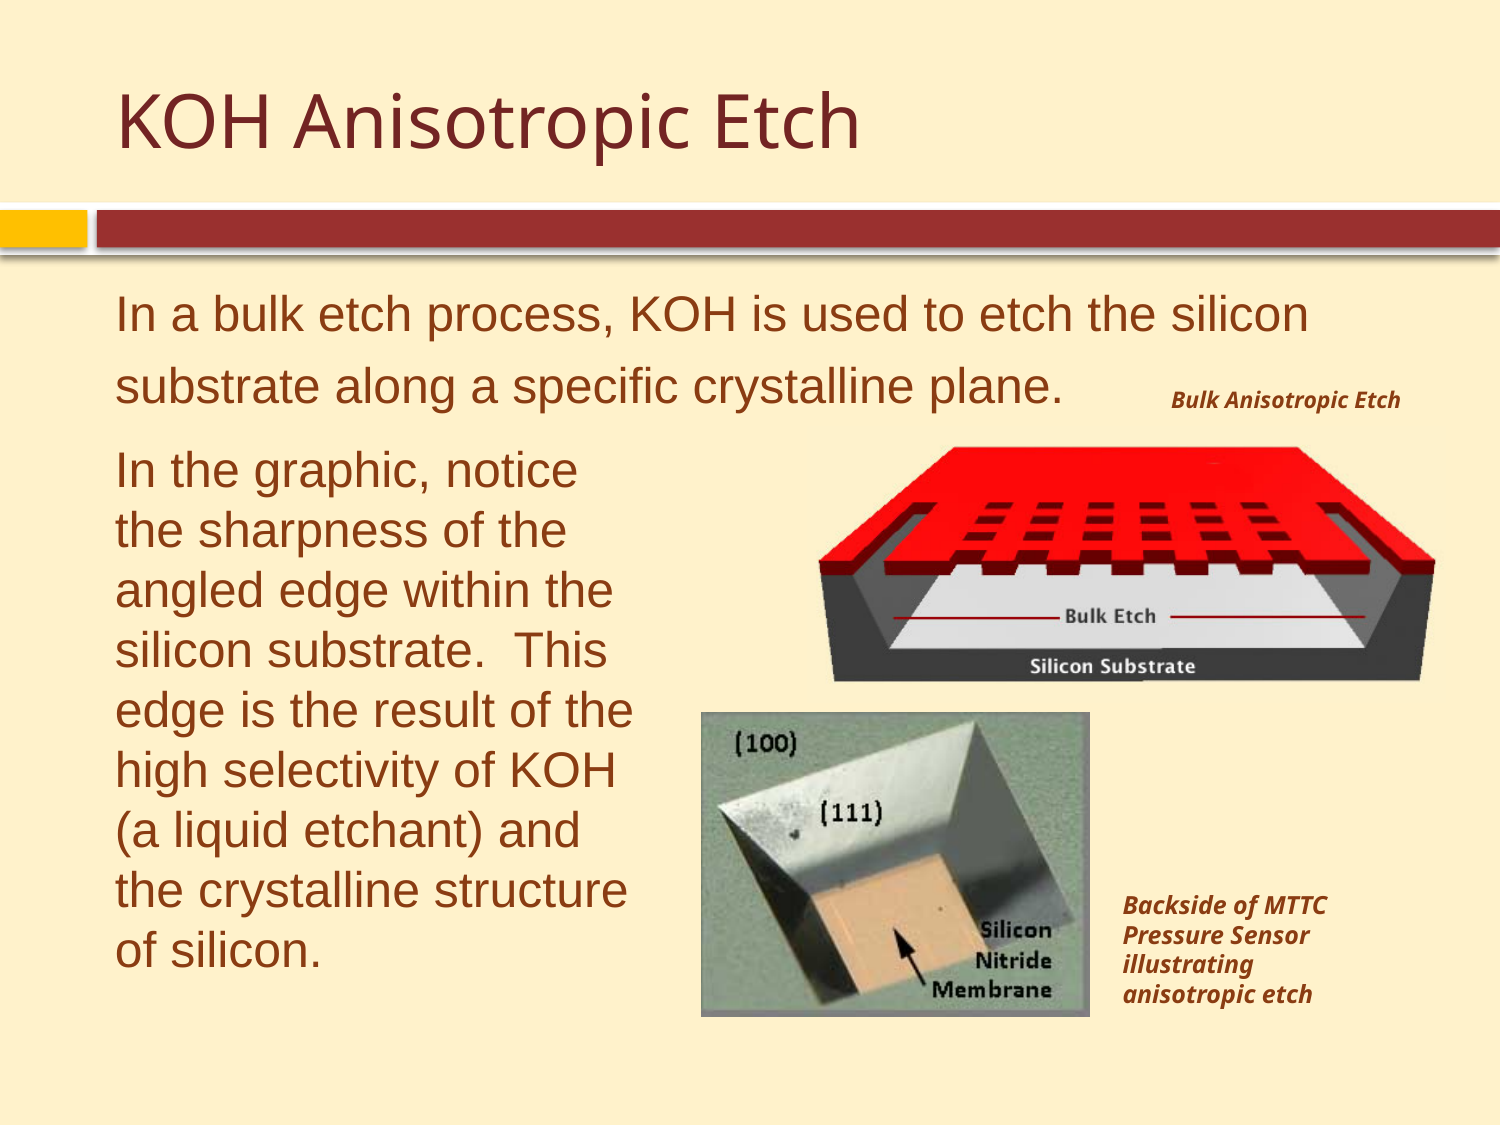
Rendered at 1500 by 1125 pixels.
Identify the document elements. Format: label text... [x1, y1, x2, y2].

text_box Bulk Anisotropic Etch [763, 377, 1417, 421]
picture [807, 426, 1447, 703]
picture [700, 711, 1091, 1018]
title KOH Anisotropic Etch [100, 37, 1438, 200]
text_box Backside of MTTC Pressure Sensor illustrating anisotropic etch [1107, 881, 1391, 1017]
text_box In the graphic, notice the sharpness of the angled edge within the silicon substrate. This edge is the result of the high selectivity of KOH (a liquid etchant) and the crystalline structure of silicon. [99, 430, 661, 1045]
list In a bulk etch process, KOH is used to etch the silicon substrate along a specific crystalline plane. [100, 262, 1438, 384]
